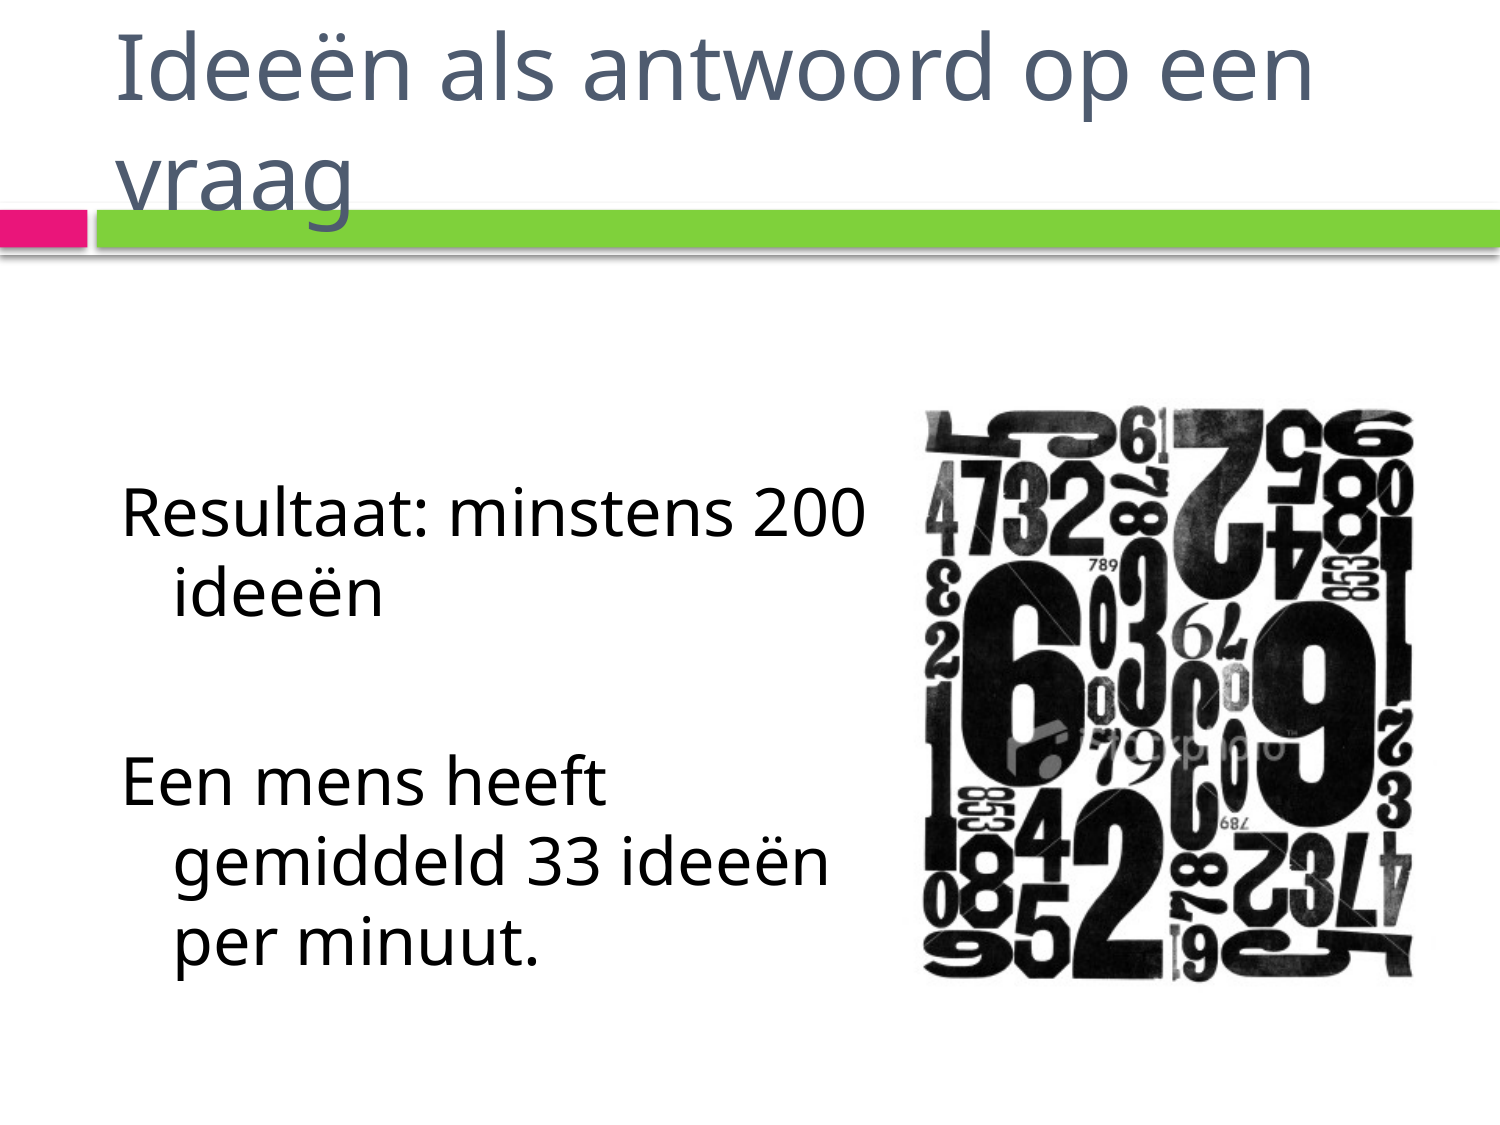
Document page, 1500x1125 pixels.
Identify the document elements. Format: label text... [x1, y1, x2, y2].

title Ideeën als antwoord op een vraag [100, 37, 1438, 200]
picture [902, 398, 1438, 993]
list Resultaat: minstens 200 ideeën Een mens heeft gemiddeld 33 ideeën per minuut. [105, 292, 903, 1032]
